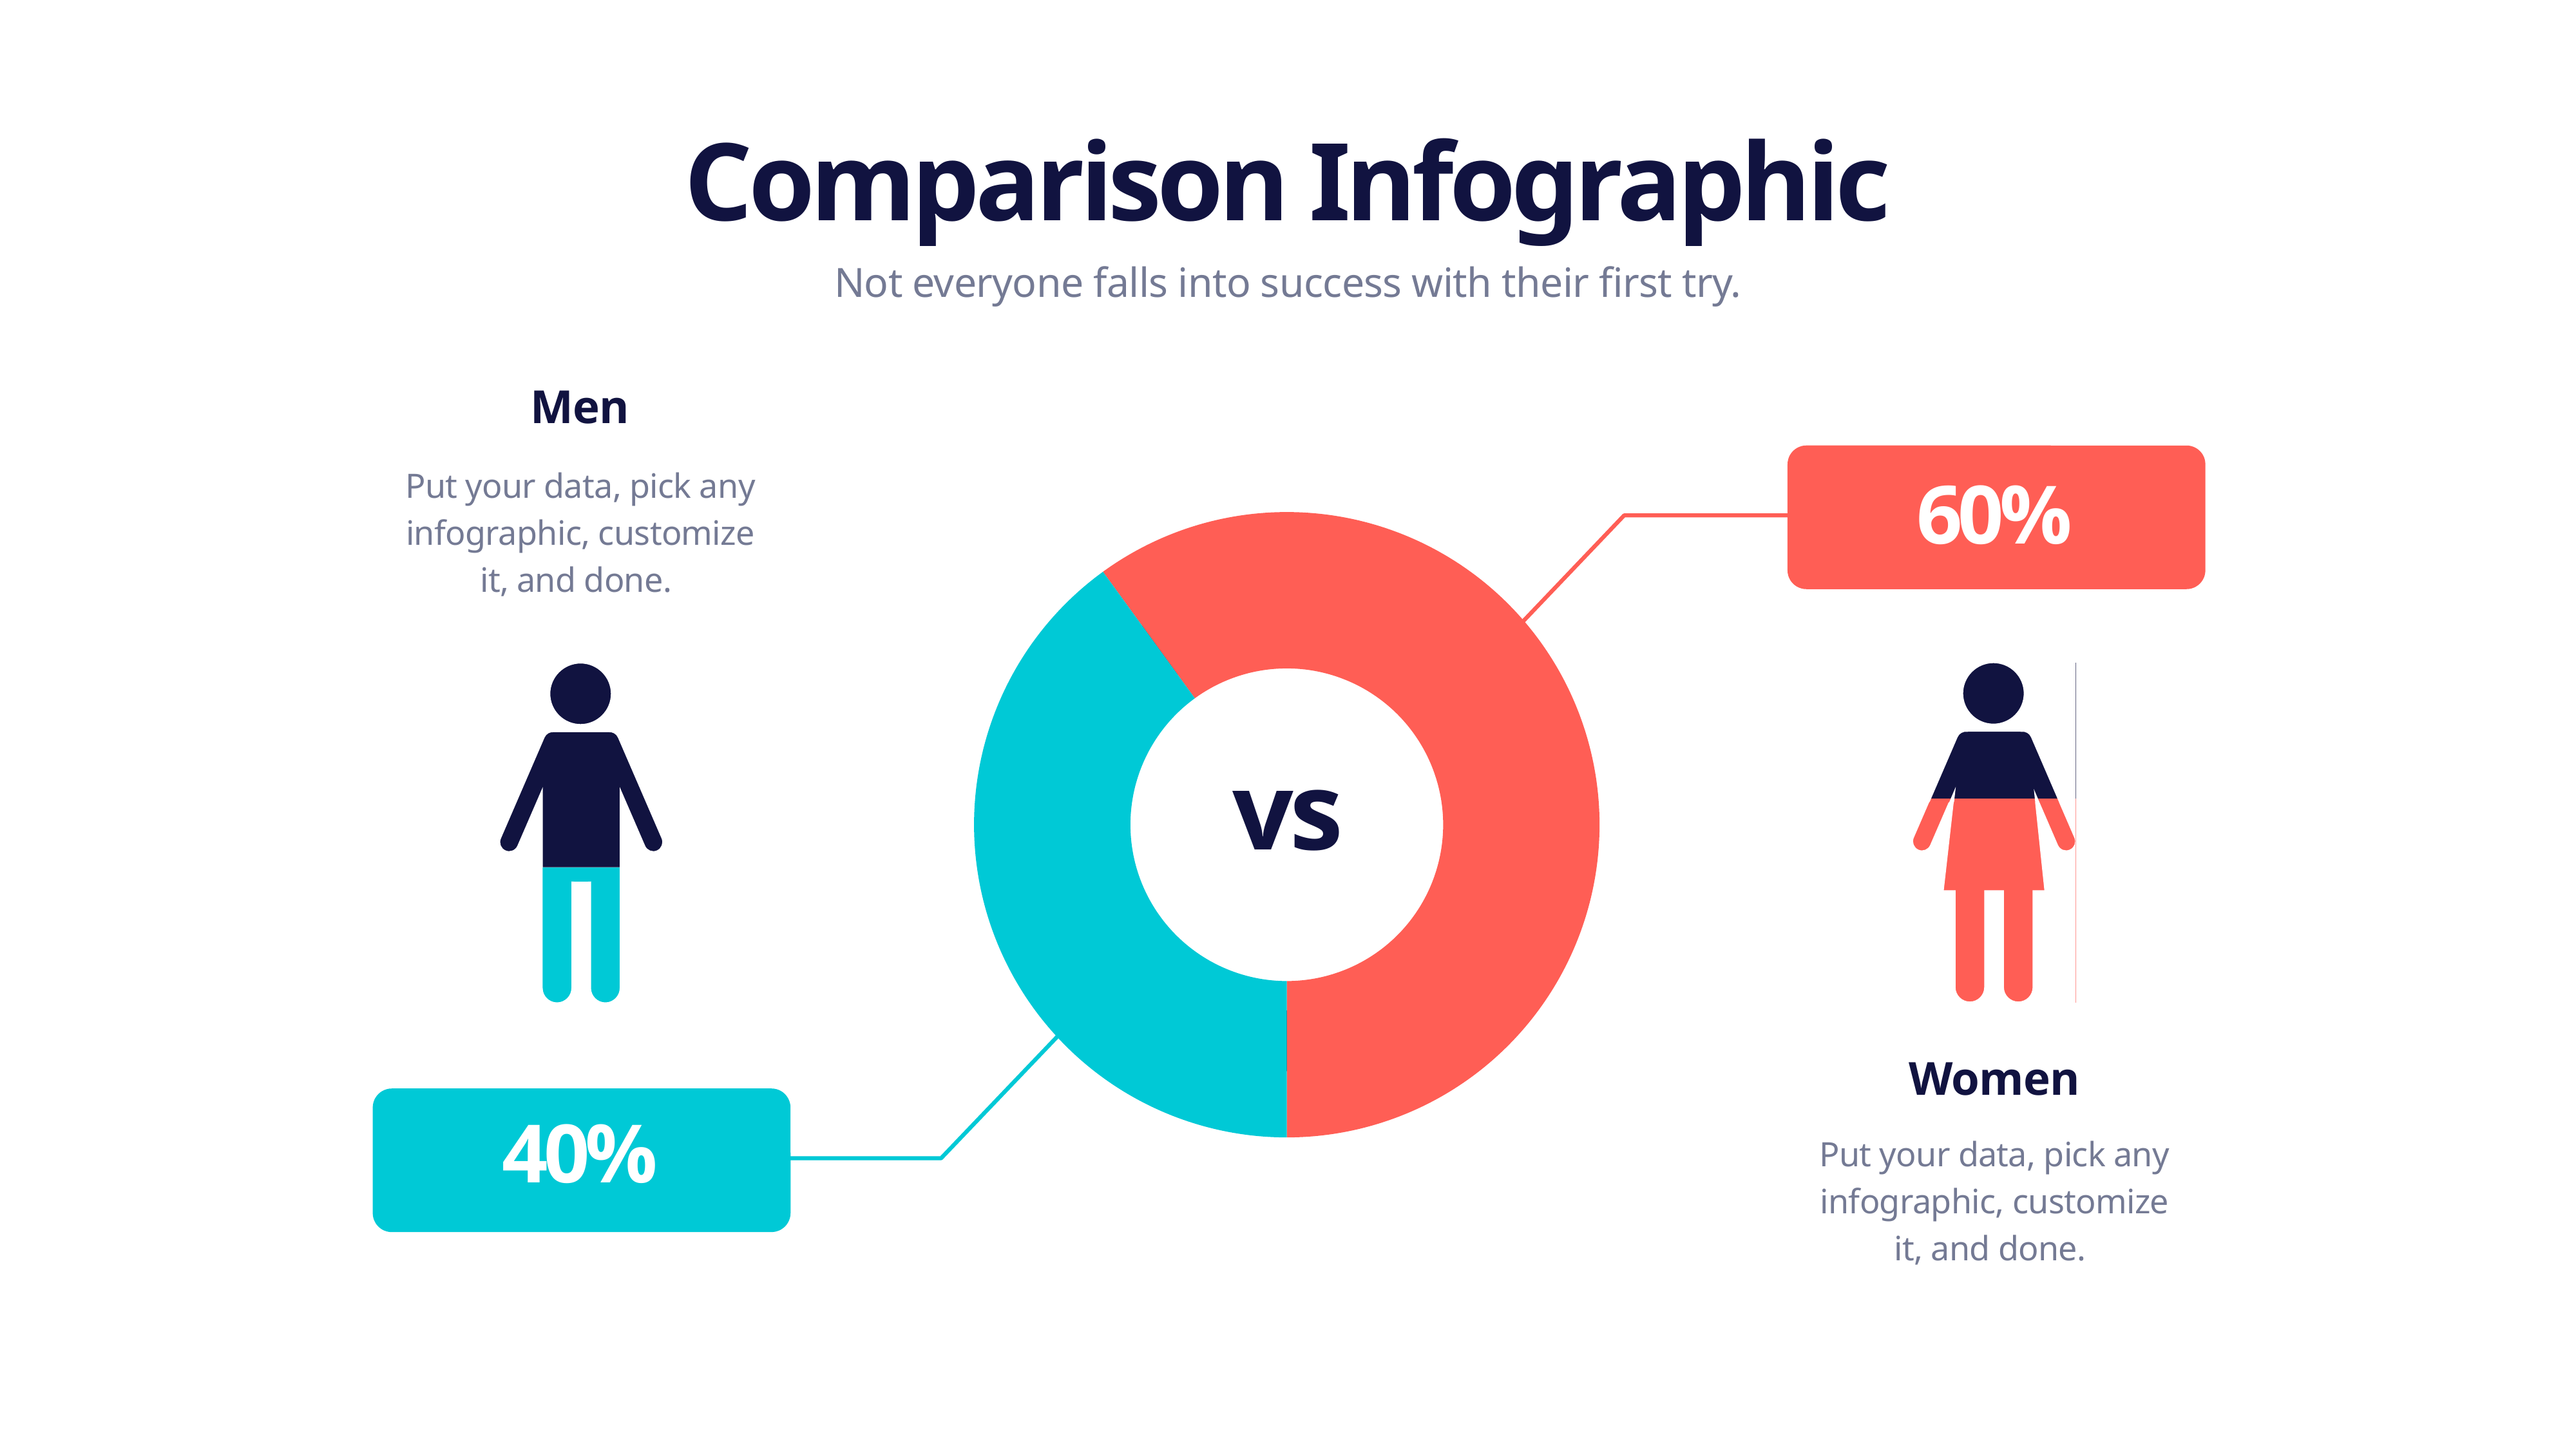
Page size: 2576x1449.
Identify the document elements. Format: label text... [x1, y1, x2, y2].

text_box Women [1796, 1052, 2192, 1109]
text_box 60% [1811, 459, 2178, 565]
text_box Put your data, pick any infographic, customize it, and done. [1796, 1121, 2192, 1272]
text_box [1787, 445, 2206, 589]
chart [1913, 662, 2077, 1003]
text_box [791, 1063, 973, 1159]
text_box [372, 1088, 791, 1233]
chart [499, 663, 663, 1004]
text_box Men [382, 380, 778, 437]
chart [973, 510, 1602, 1139]
text_box Not everyone falls into success with their first try. [814, 243, 1762, 310]
text_box 40% [397, 1097, 763, 1204]
text_box Put your data, pick any infographic, customize it, and done. [382, 453, 778, 604]
text_box [1602, 515, 1787, 607]
text_box Comparison Infographic [675, 111, 1901, 247]
